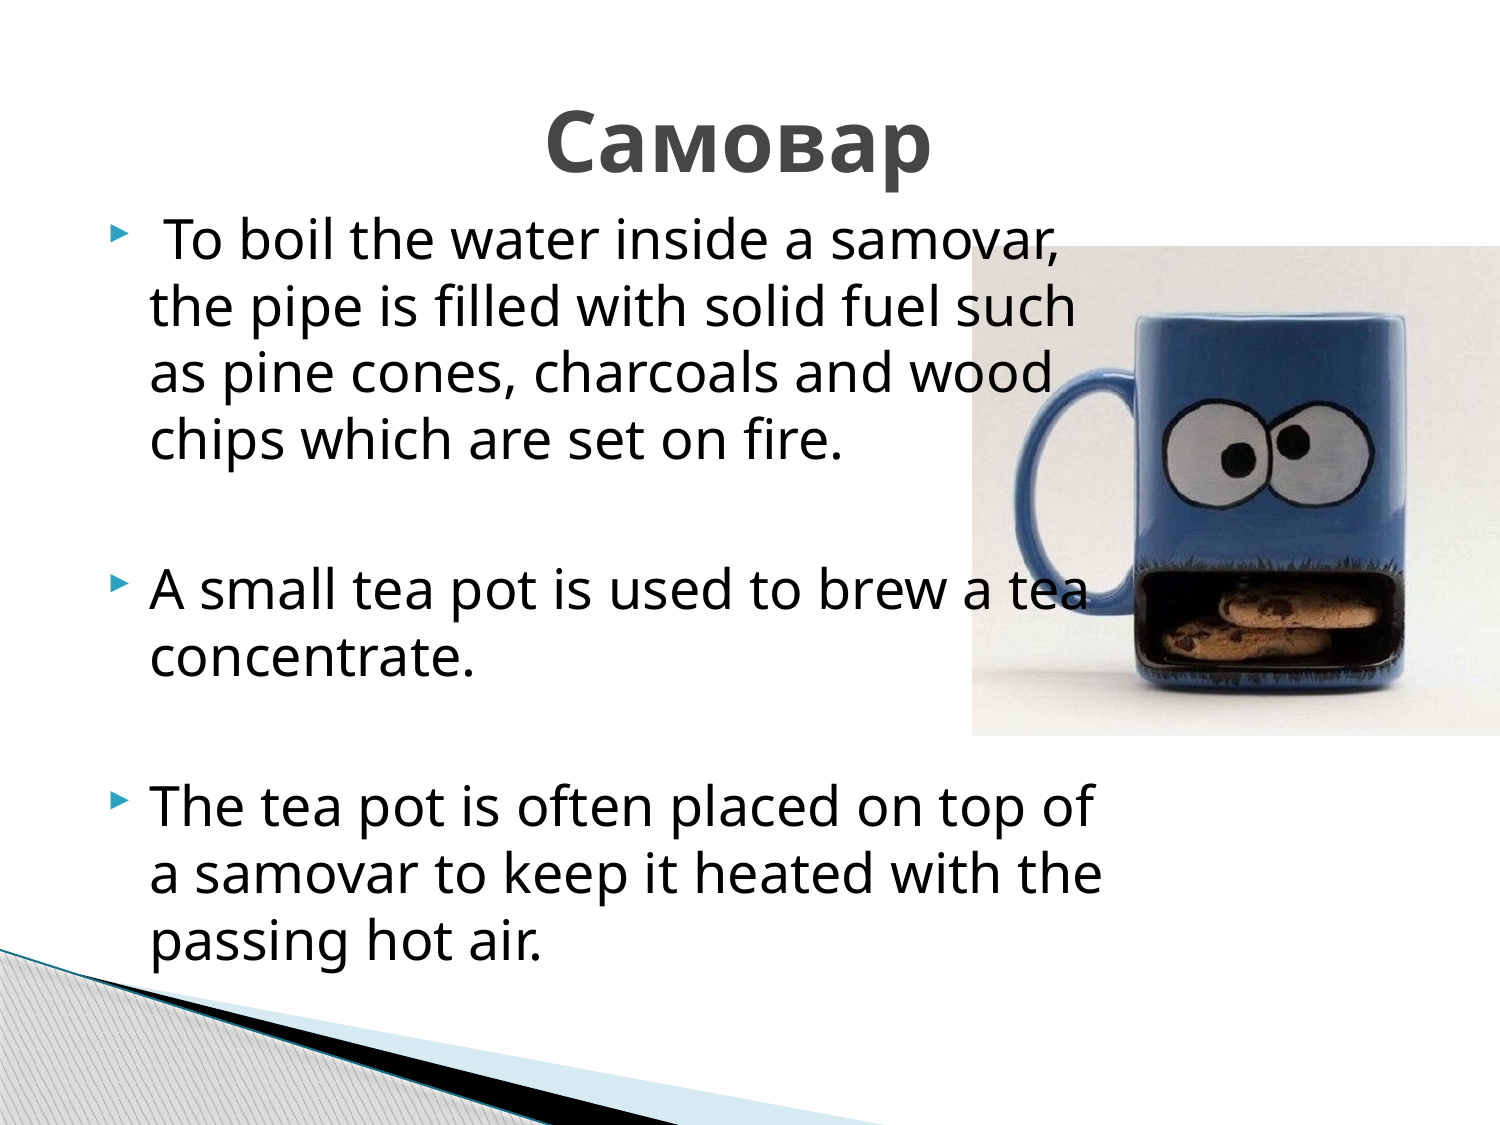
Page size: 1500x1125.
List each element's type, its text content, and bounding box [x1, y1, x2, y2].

title Самовар [75, 45, 1425, 233]
picture [972, 245, 1500, 737]
list To boil the water inside a samovar, the pipe is filled with solid fuel such as pine cones, charcoals and wood chips which are set on fire. A small tea pot is used to brew a tea concentrate. The tea pot is often placed on top of a samovar to keep it heated with the passing hot air. [75, 233, 1137, 986]
